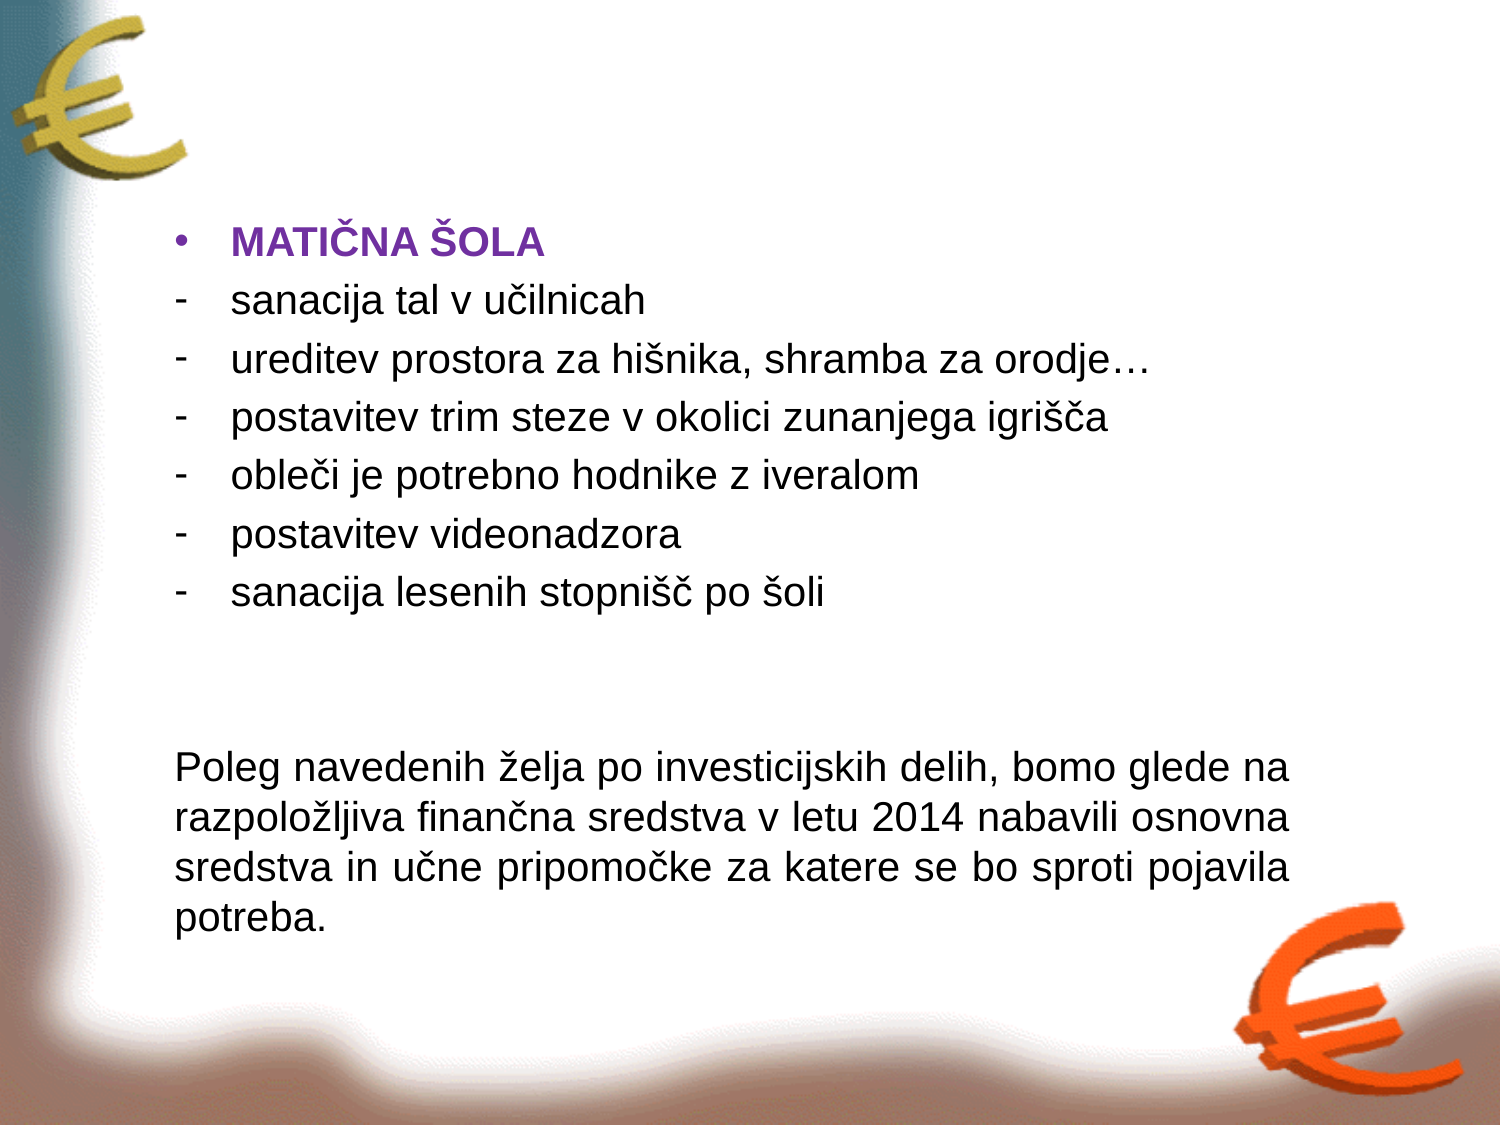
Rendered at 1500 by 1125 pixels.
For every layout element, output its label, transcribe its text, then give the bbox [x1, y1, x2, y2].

title [112, 90, 1341, 220]
picture [0, 0, 1500, 1125]
subtitle MATIČNA ŠOLA sanacija tal v učilnicah ureditev prostora za hišnika, shramba za orodje… postavitev trim steze v okolici zunanjega igrišča obleči je potrebno hodnike z iveralom postavitev videonadzora sanacija lesenih stopnišč po šoli Poleg navedenih želja po investicijskih delih, bomo glede na razpoložljiva finančna sredstva v letu 2014 nabavili osnovna sredstva in učne pripomočke za katere se bo sproti pojavila potreba. [159, 149, 1306, 1083]
